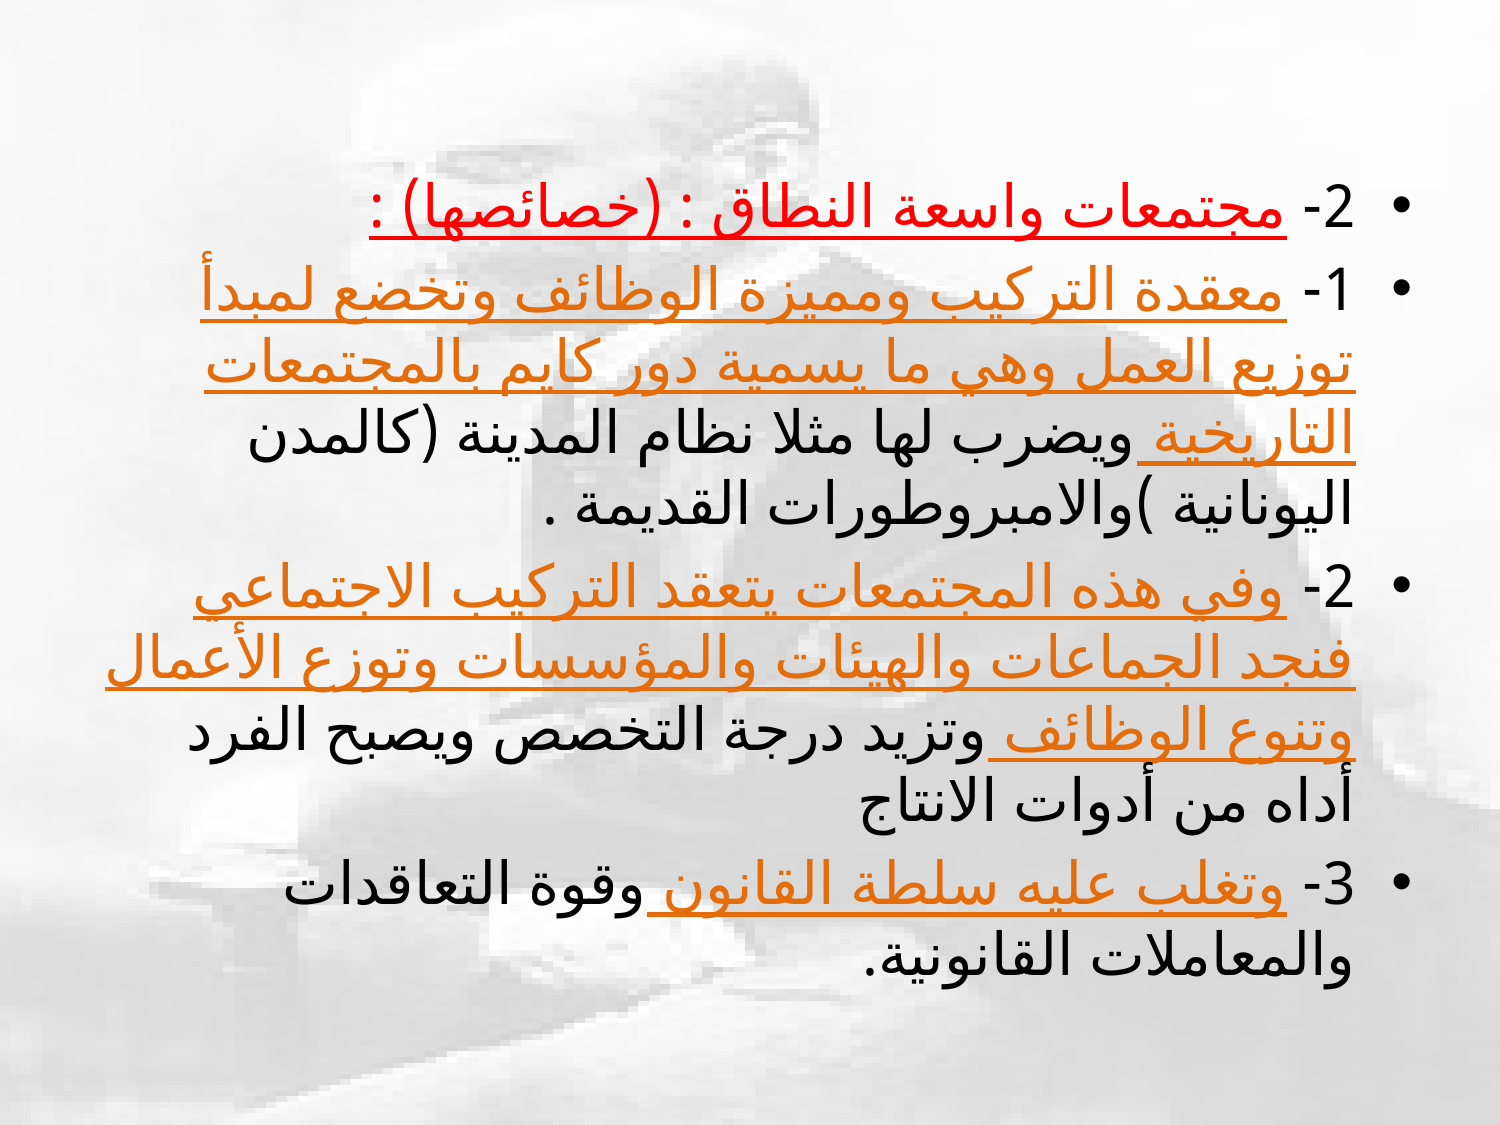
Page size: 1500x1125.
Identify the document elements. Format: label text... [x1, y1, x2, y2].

list 2- مجتمعات واسعة النطاق : (خصائصها) : 1- معقدة التركيب ومميزة الوظائف وتخضع لمبدأ توزيع العمل وهي ما يسمية دور كايم بالمجتمعات التاريخية ويضرب لها مثلا نظام المدينة (كالمدن اليونانية )والامبروطورات القديمة . 2- وفي هذه المجتمعات يتعقد التركيب الاجتماعي فنجد الجماعات والهيئات والمؤسسات وتوزع الأعمال وتنوع الوظائف وتزيد درجة التخصص ويصبح الفرد أداه من أدوات الانتاج 3- وتغلب عليه سلطة القانون وقوة التعاقدات والمعاملات القانونية. [75, 160, 1425, 1005]
